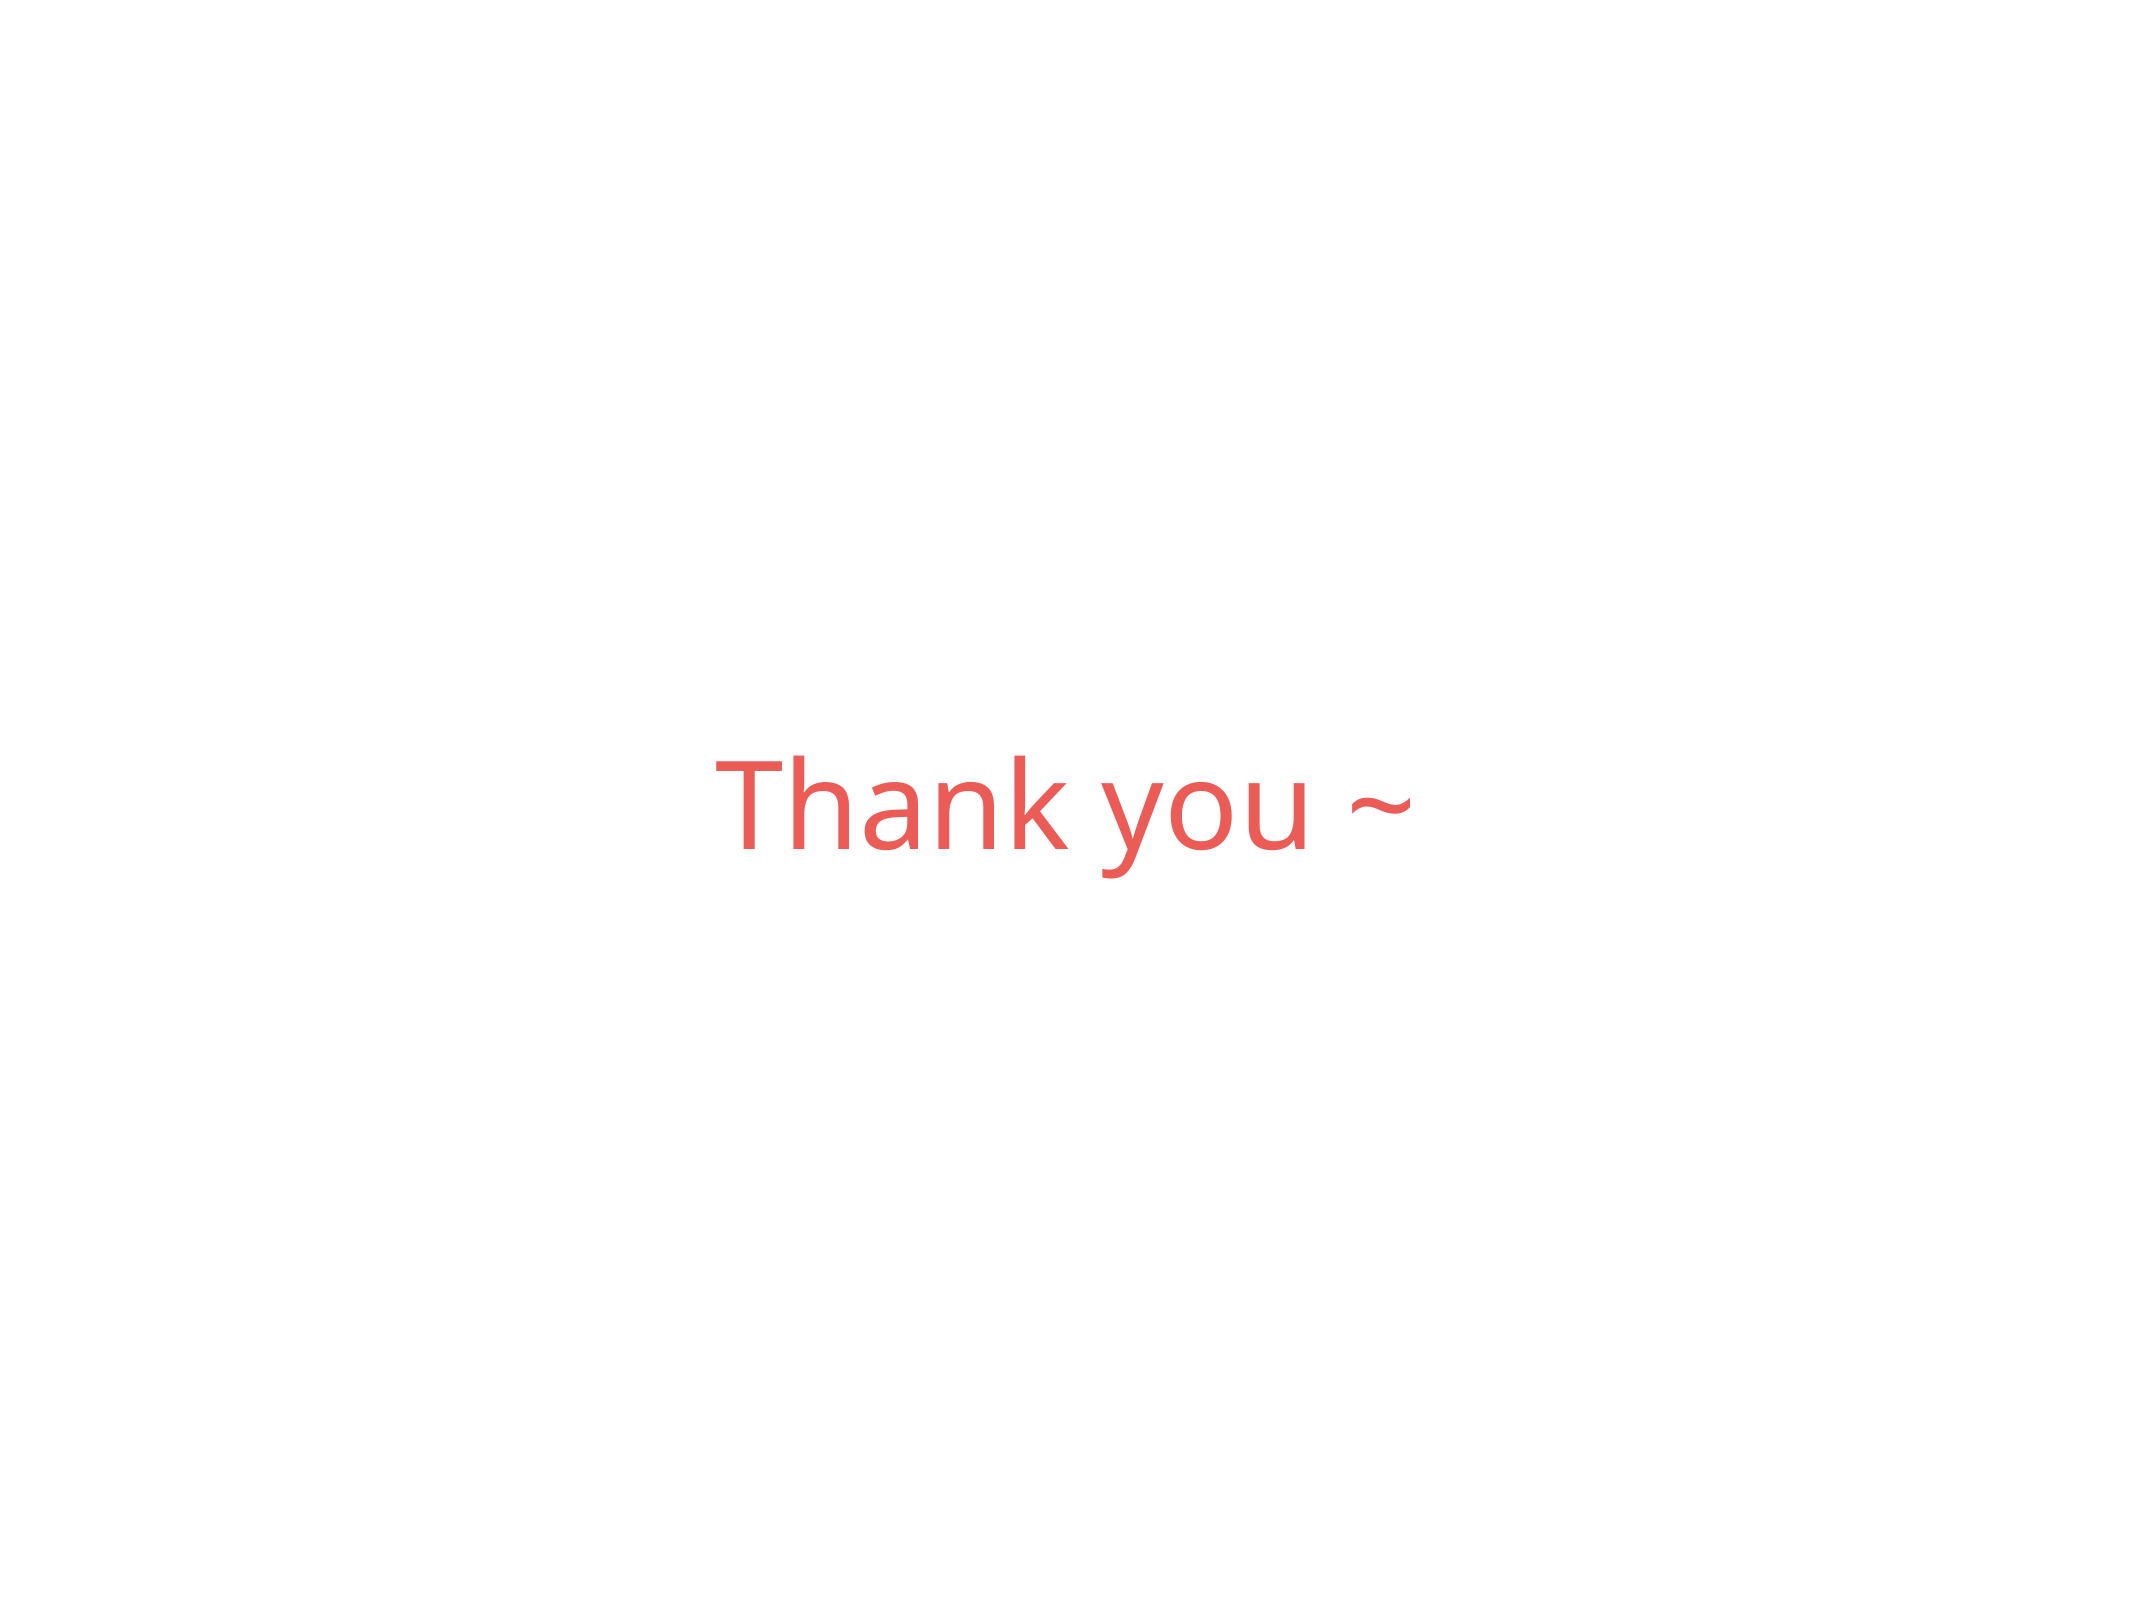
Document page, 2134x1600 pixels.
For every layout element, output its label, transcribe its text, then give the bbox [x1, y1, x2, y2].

text_box Thank you ~ [706, 717, 1427, 882]
